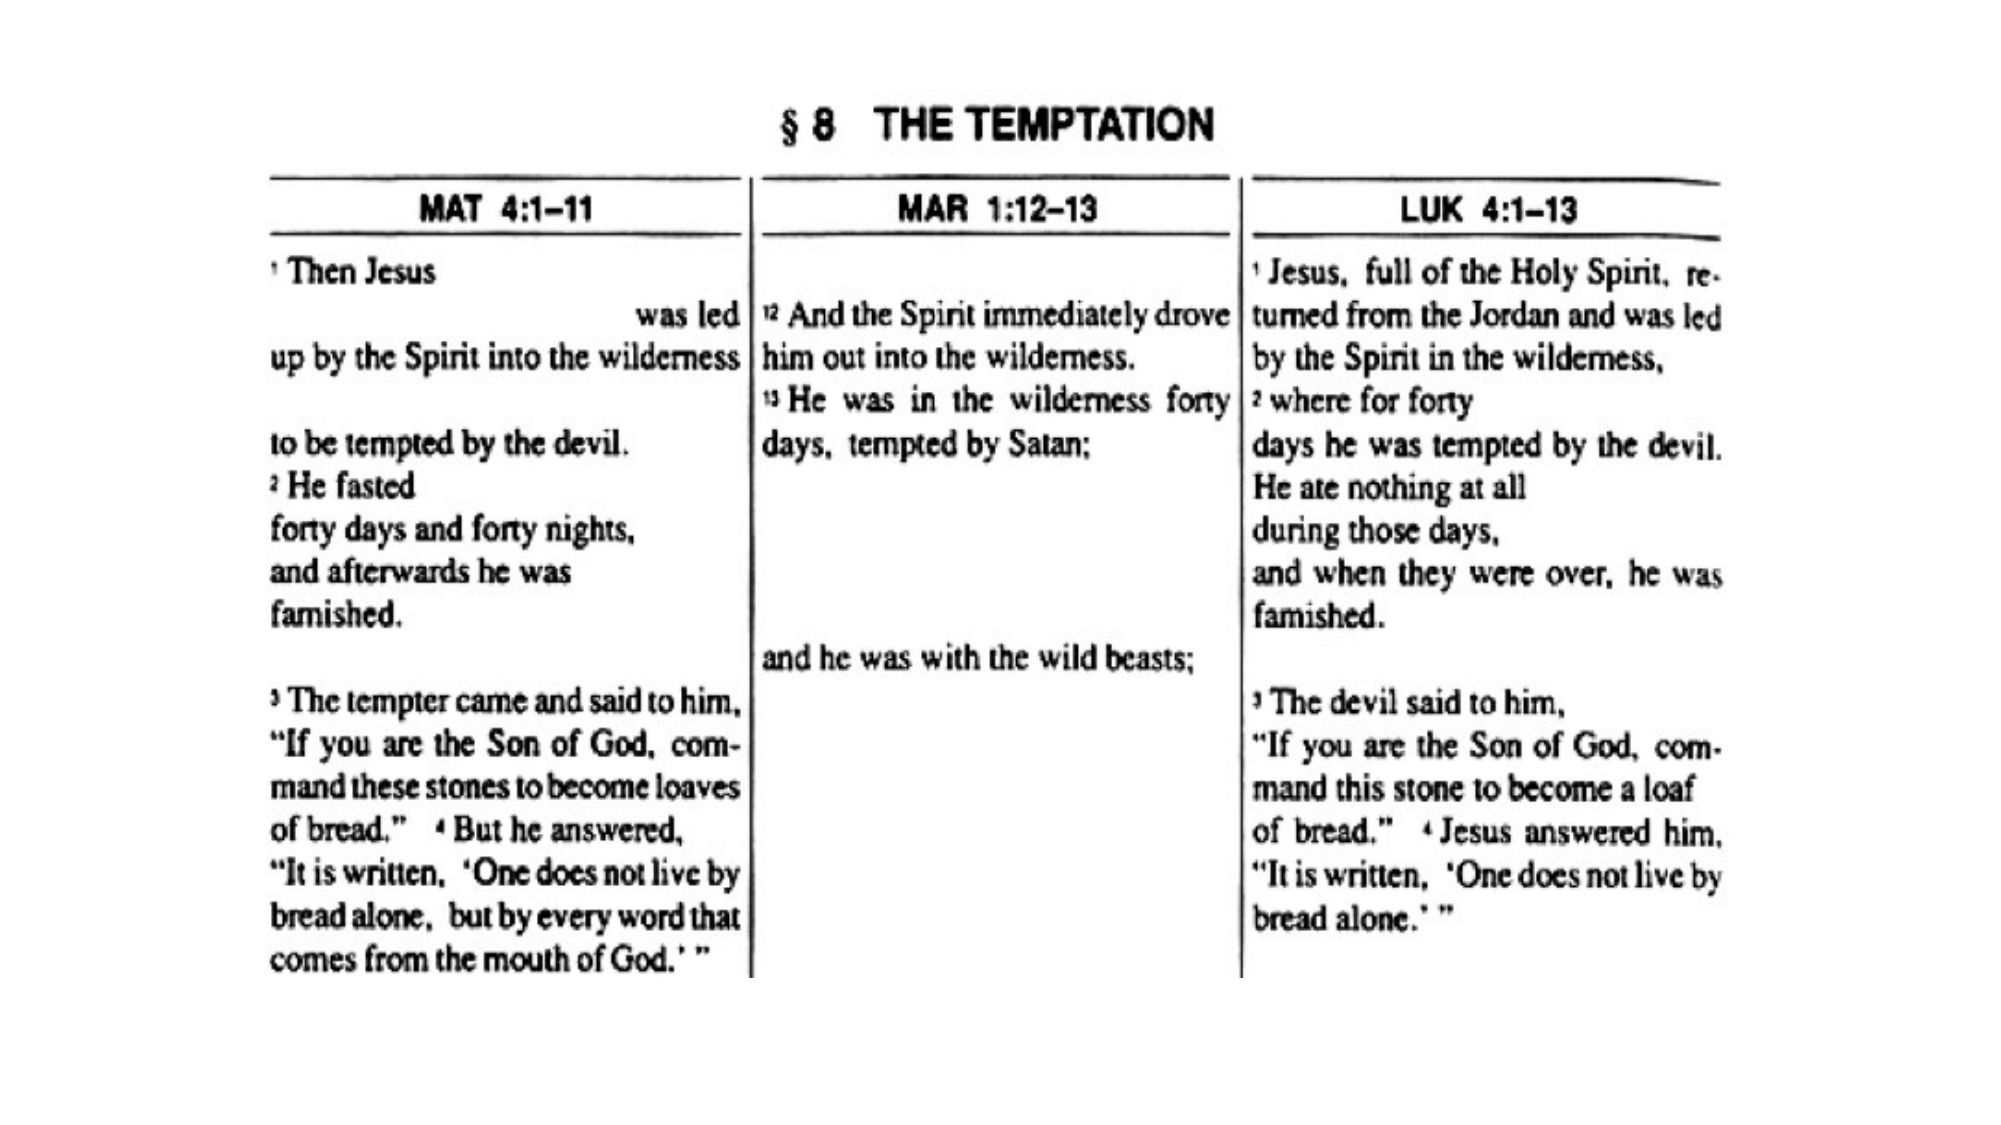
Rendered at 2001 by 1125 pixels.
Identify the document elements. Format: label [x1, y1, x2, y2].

list [222, 74, 1764, 978]
